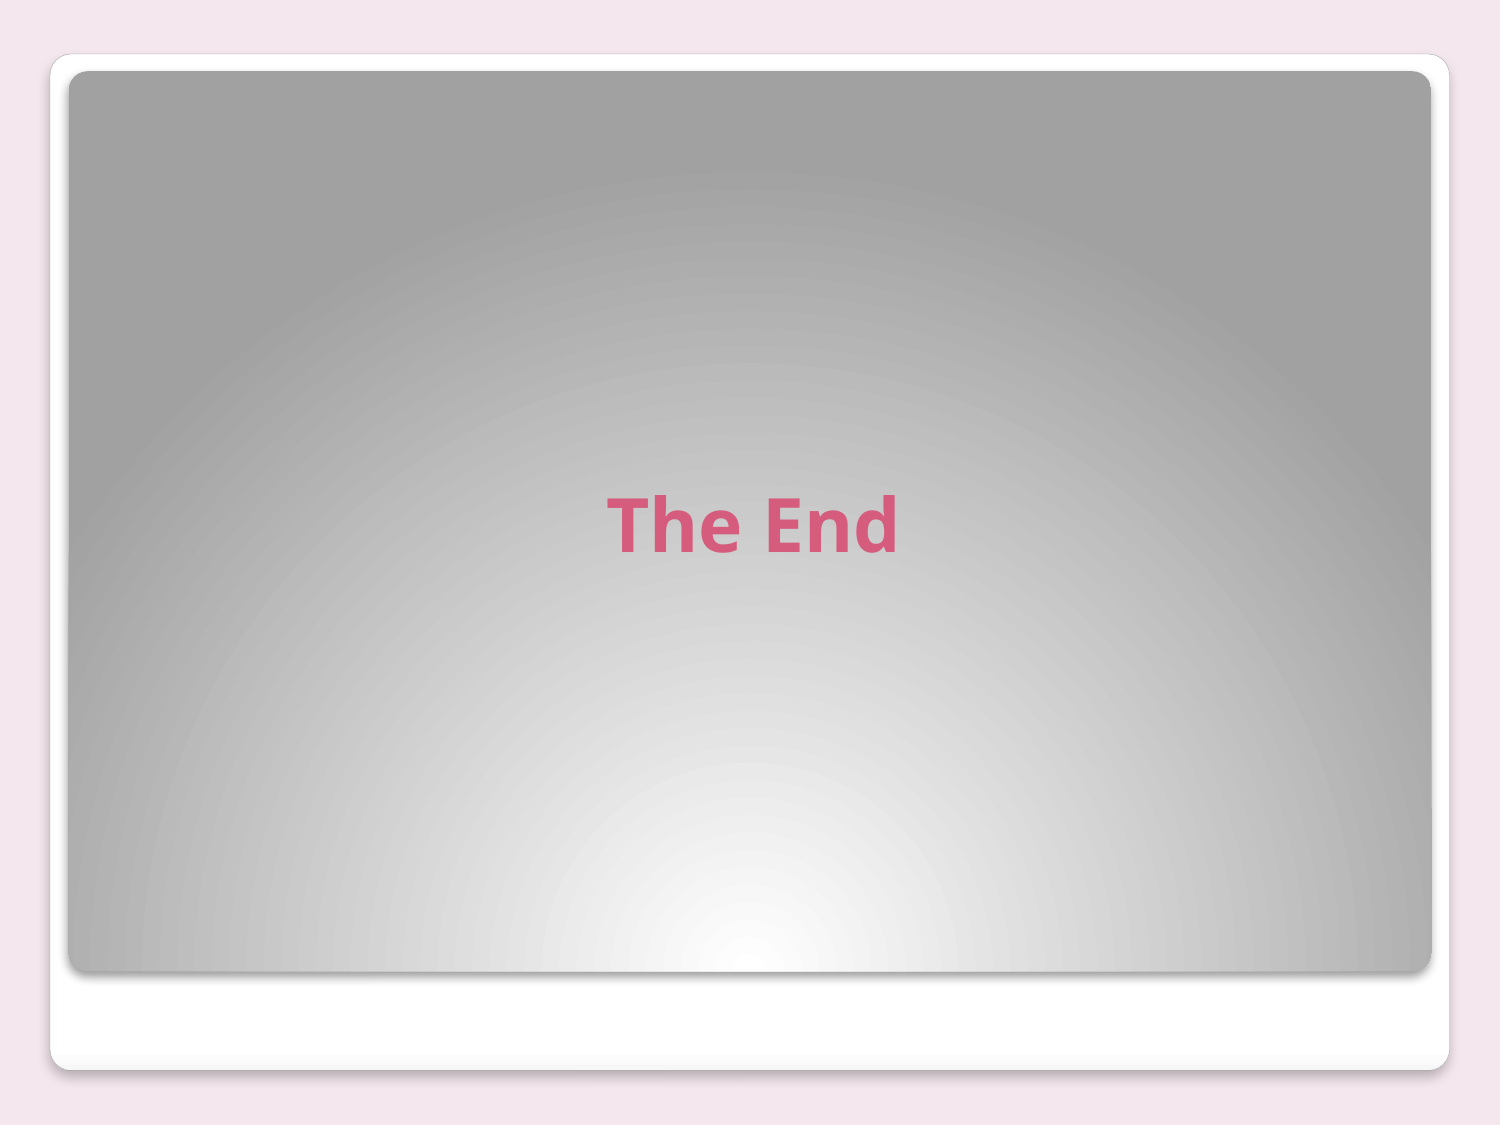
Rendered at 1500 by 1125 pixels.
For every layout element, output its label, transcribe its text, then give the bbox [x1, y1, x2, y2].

title The End [82, 99, 1425, 575]
